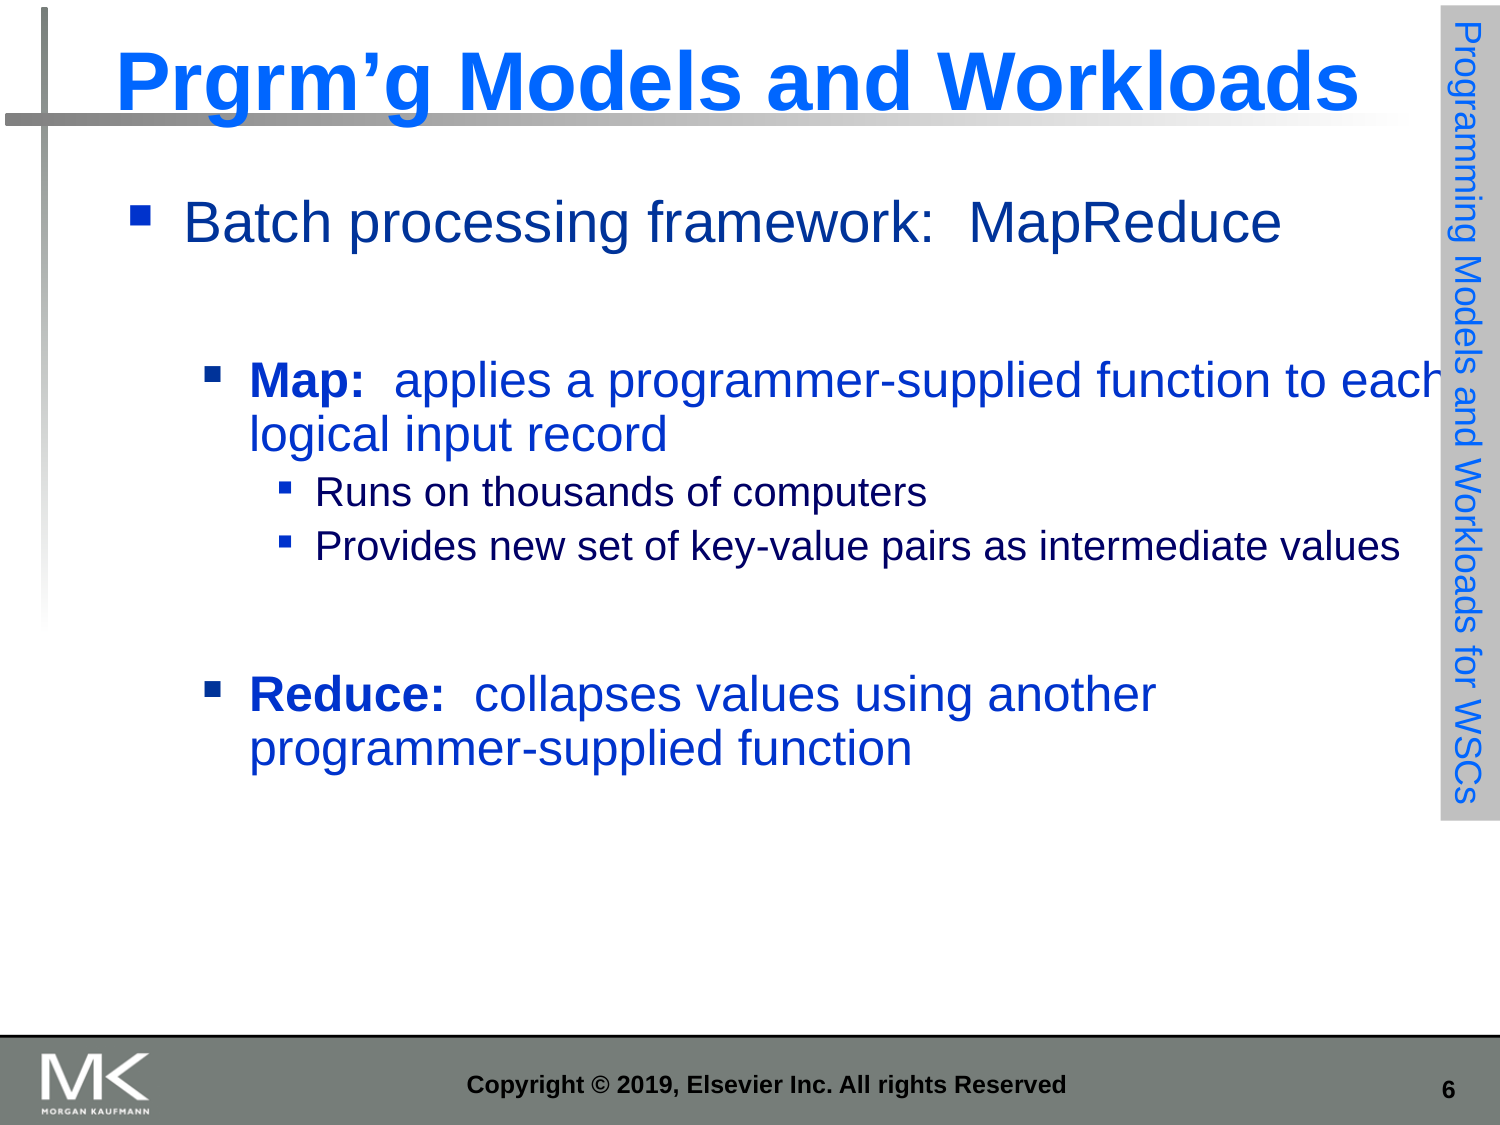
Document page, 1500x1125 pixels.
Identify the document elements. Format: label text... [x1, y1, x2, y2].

picture [29, 1046, 160, 1123]
list Batch processing framework: MapReduce Map: applies a programmer-supplied function to each logical input record Runs on thousands of computers Provides new set of key-value pairs as intermediate values Reduce: collapses values using another programmer-supplied function [111, 184, 1470, 1024]
text_box Programming Models and Workloads for WSCs [1440, 5, 1500, 821]
footer Copyright © 2019, Elsevier Inc. All rights Reserved [170, 1046, 1365, 1106]
title Prgrm’g Models and Workloads [100, 17, 1440, 135]
